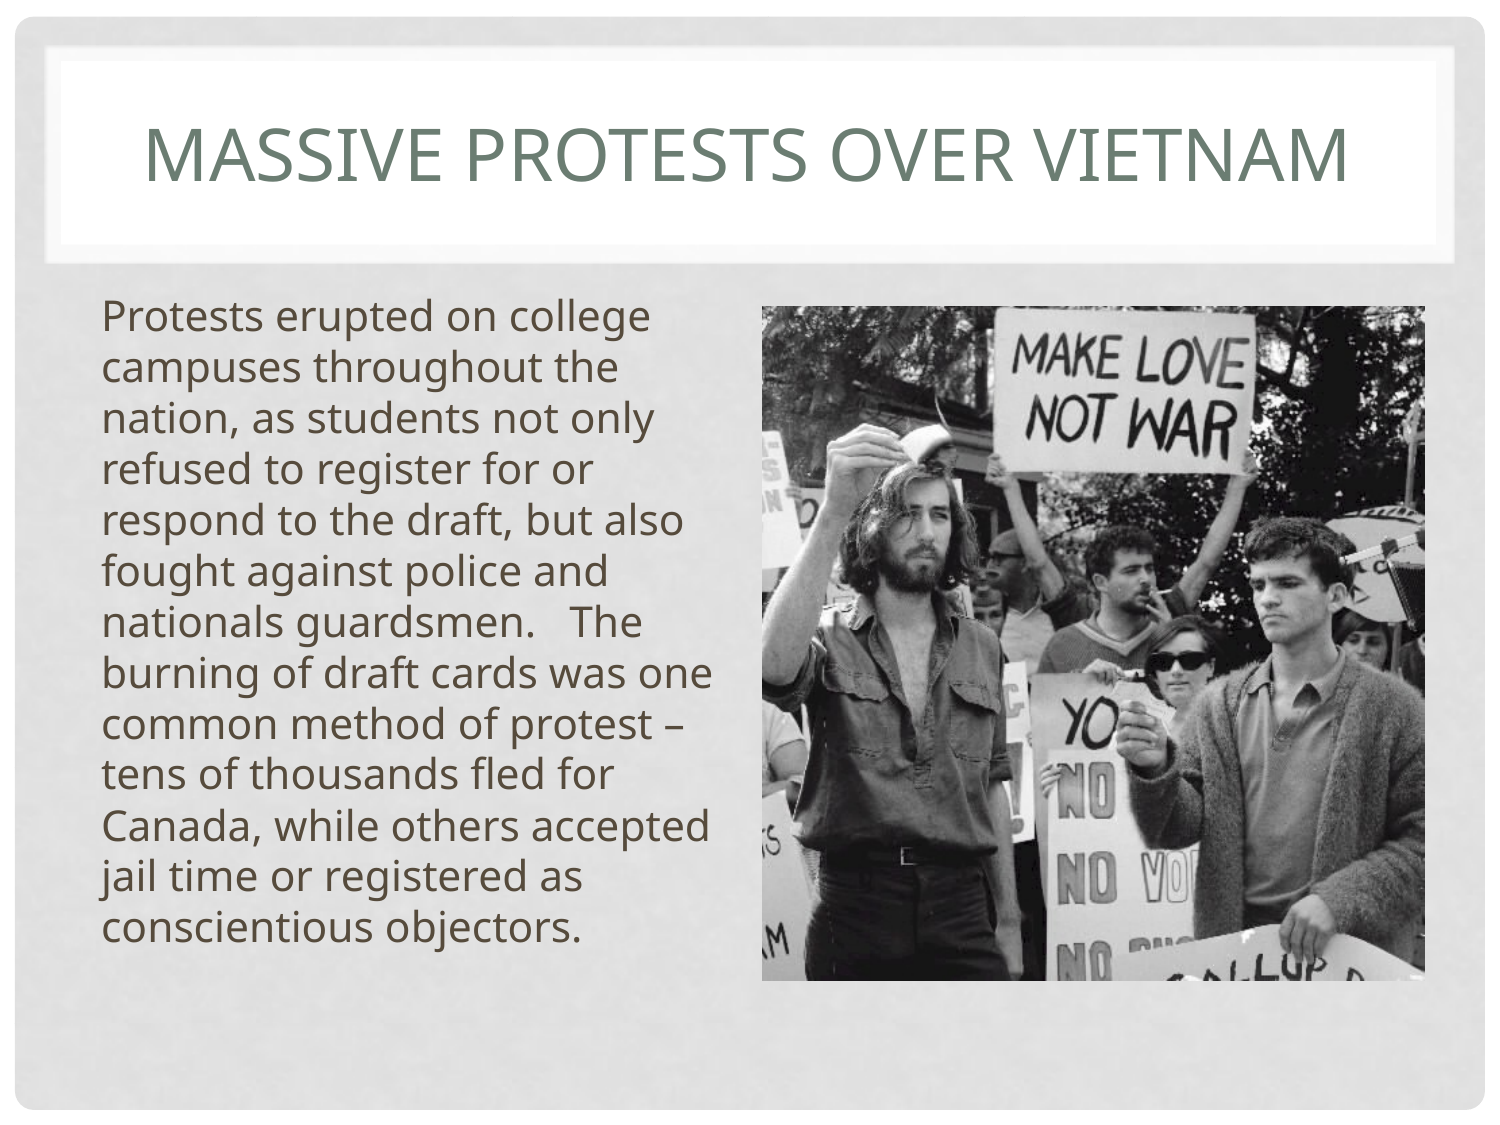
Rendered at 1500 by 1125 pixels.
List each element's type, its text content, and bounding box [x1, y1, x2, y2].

list Protests erupted on college campuses throughout the nation, as students not only refused to register for or respond to the draft, but also fought against police and nationals guardsmen. The burning of draft cards was one common method of protest – tens of thousands fled for Canada, while others accepted jail time or registered as conscientious objectors. [69, 281, 733, 1005]
title Massive Protests oVer Vietnam [69, 66, 1425, 238]
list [762, 305, 1426, 981]
